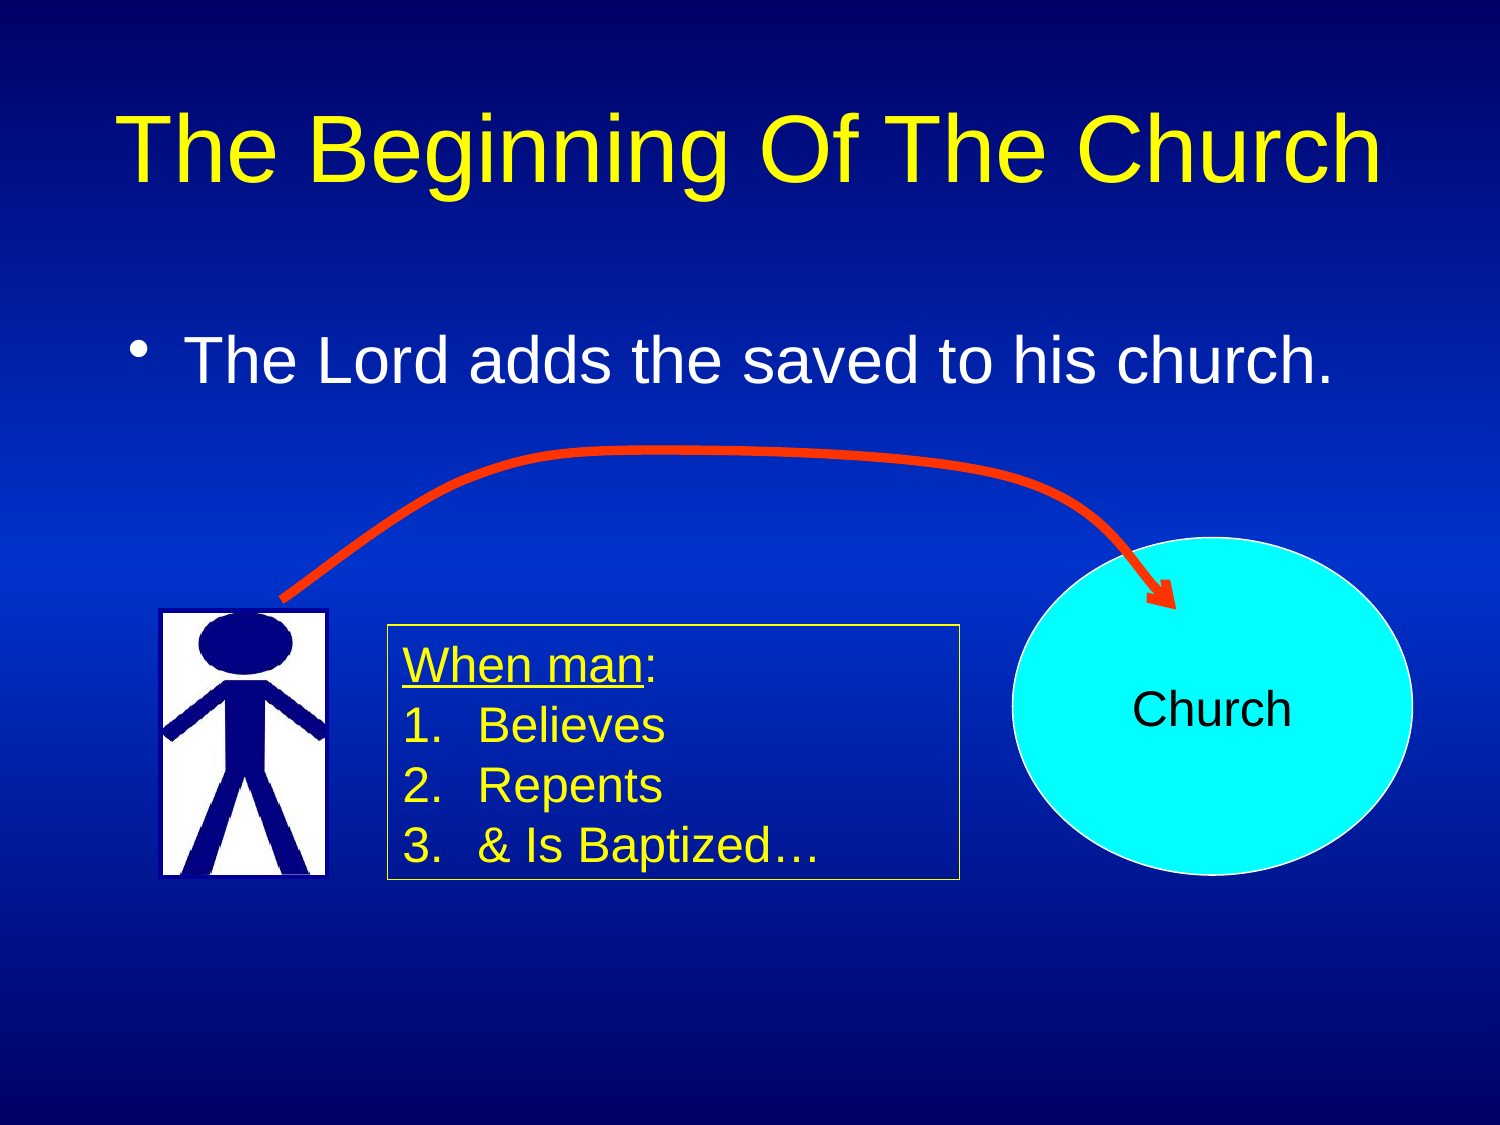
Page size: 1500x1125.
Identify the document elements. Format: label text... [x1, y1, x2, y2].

text_box [280, 449, 1177, 610]
title The Beginning Of The Church [37, 50, 1463, 238]
text_box When man: Believes Repents & Is Baptized… [387, 624, 960, 880]
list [162, 612, 326, 876]
list The Lord adds the saved to his church. [112, 324, 1450, 463]
text_box Church [1012, 537, 1413, 876]
